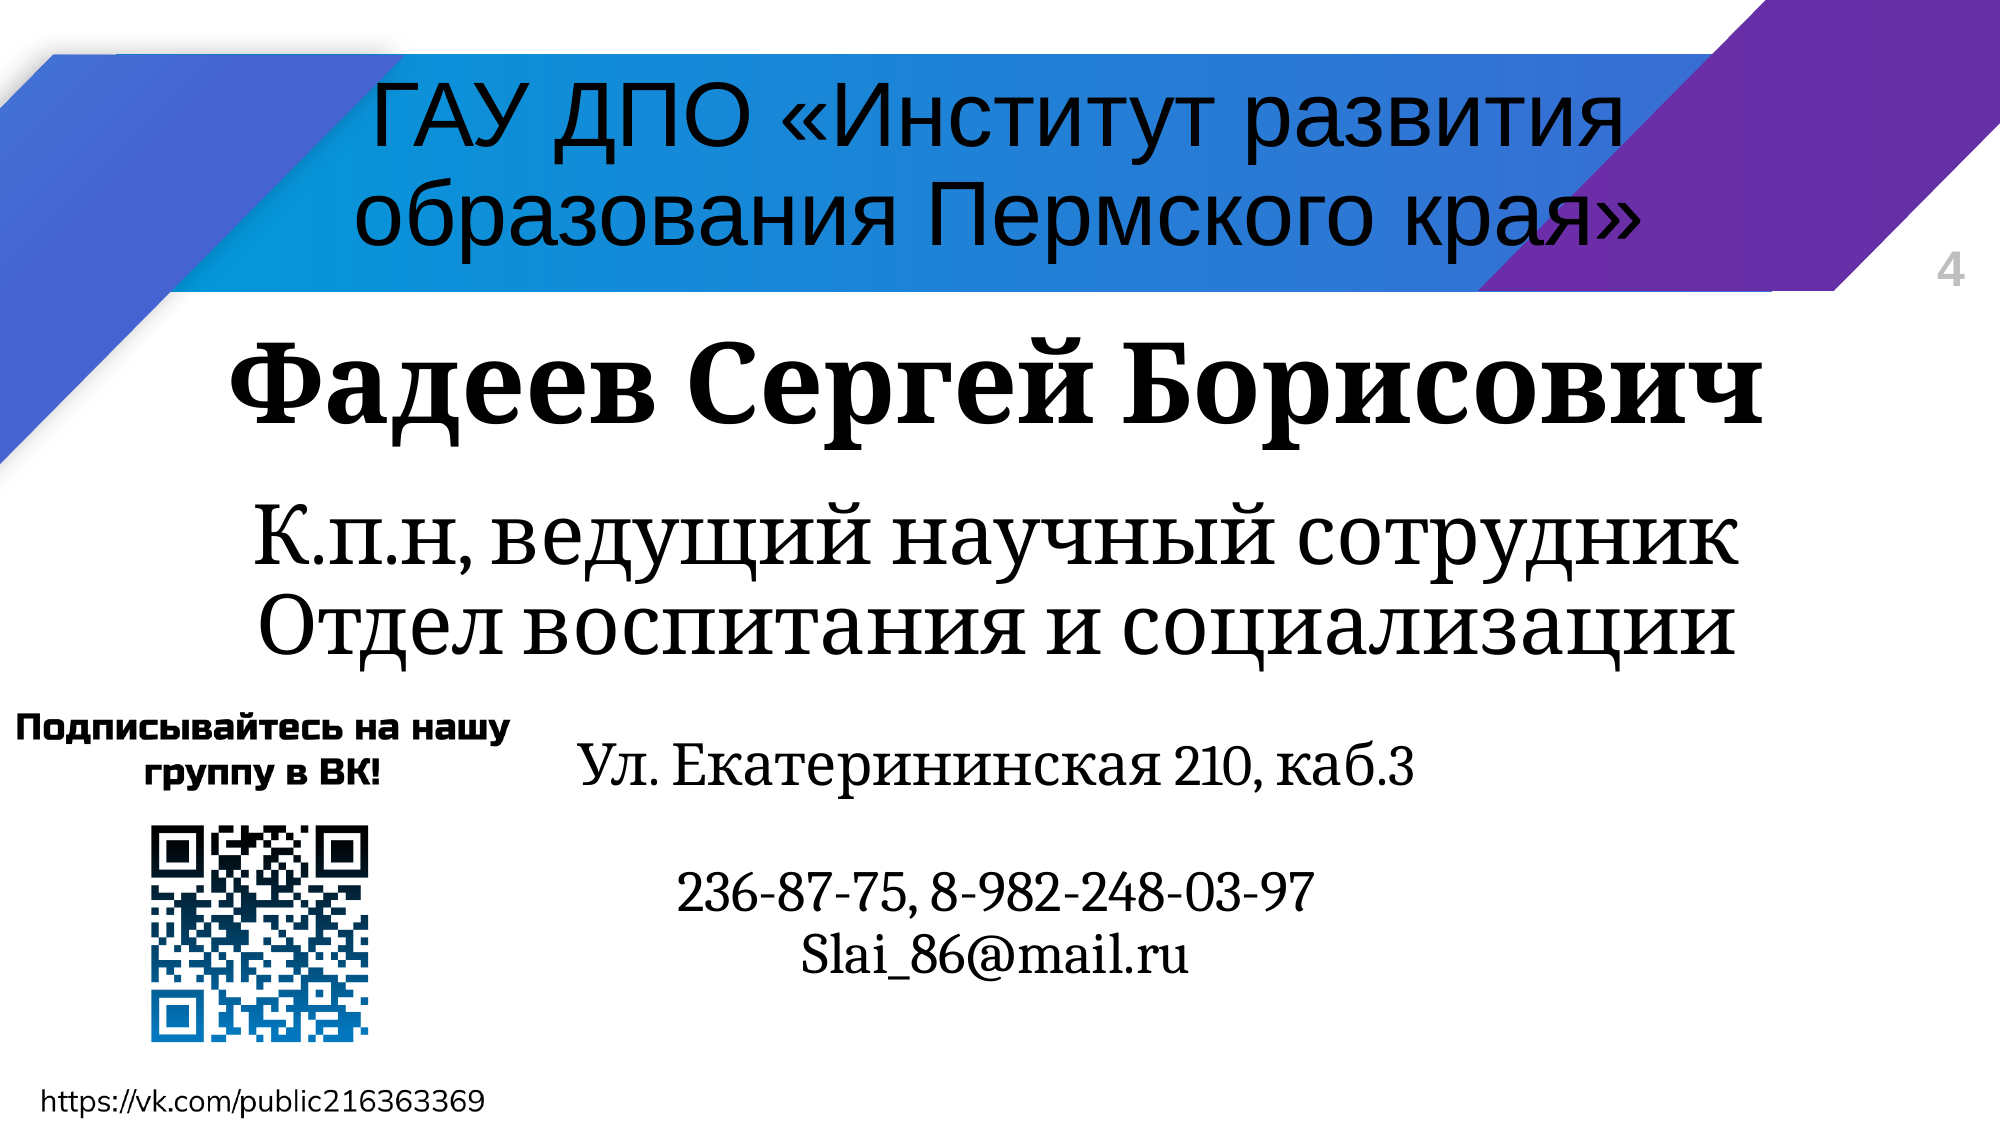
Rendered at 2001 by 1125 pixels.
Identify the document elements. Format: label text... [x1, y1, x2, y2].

text_box ГАУ ДПО «Институт развития образования Пермского края» [137, 59, 1863, 278]
picture [392, 278, 401, 291]
picture [0, 707, 524, 1125]
text_box Фадеев Сергей Борисович К.п.н, ведущий научный сотрудник Отдел воспитания и социализации Ул. Екатерининская 210, каб.3 236-87-75, 8-982-248-03-97 Slai_86@mail.ru [134, 318, 1860, 1033]
